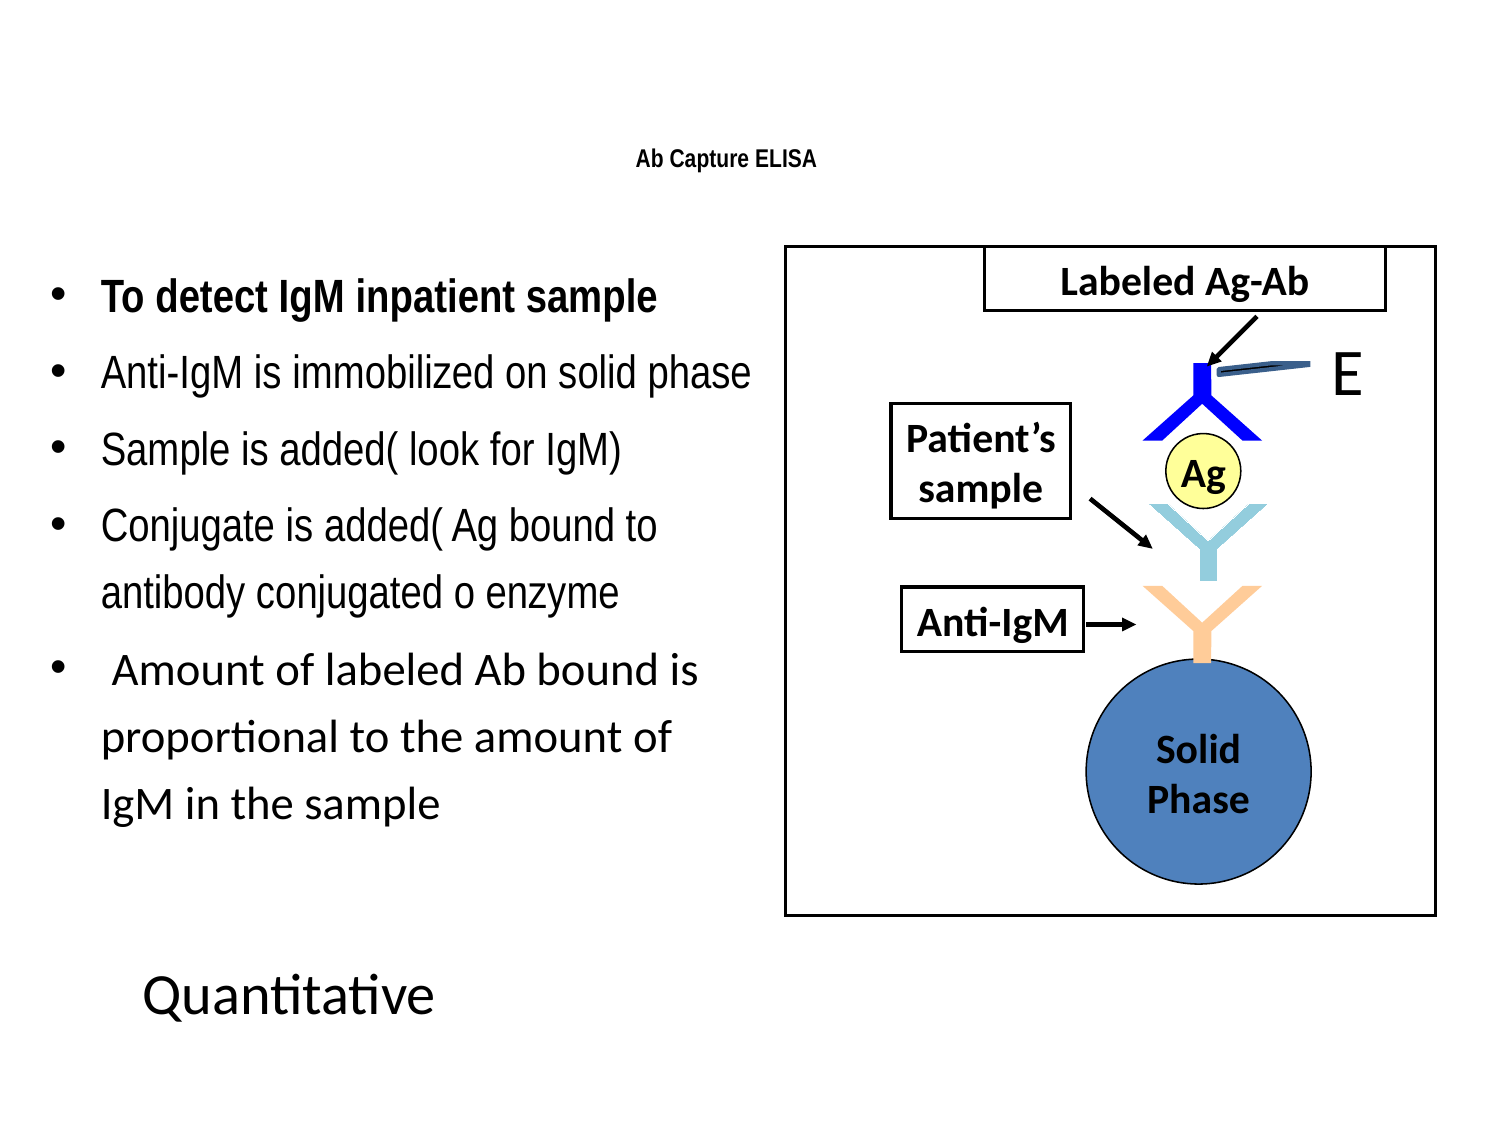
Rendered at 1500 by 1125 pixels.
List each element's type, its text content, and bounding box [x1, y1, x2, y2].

text_box Quantitative [119, 949, 452, 1034]
list To detect IgM inpatient sample Anti-IgM is immobilized on solid phase Sample is added( look for IgM) Conjugate is added( Ag bound to antibody conjugated o enzyme Amount of labeled Ab bound is proportional to the amount of IgM in the sample [35, 257, 772, 908]
title Ab Capture ELISA [128, 105, 1325, 211]
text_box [784, 245, 1436, 916]
